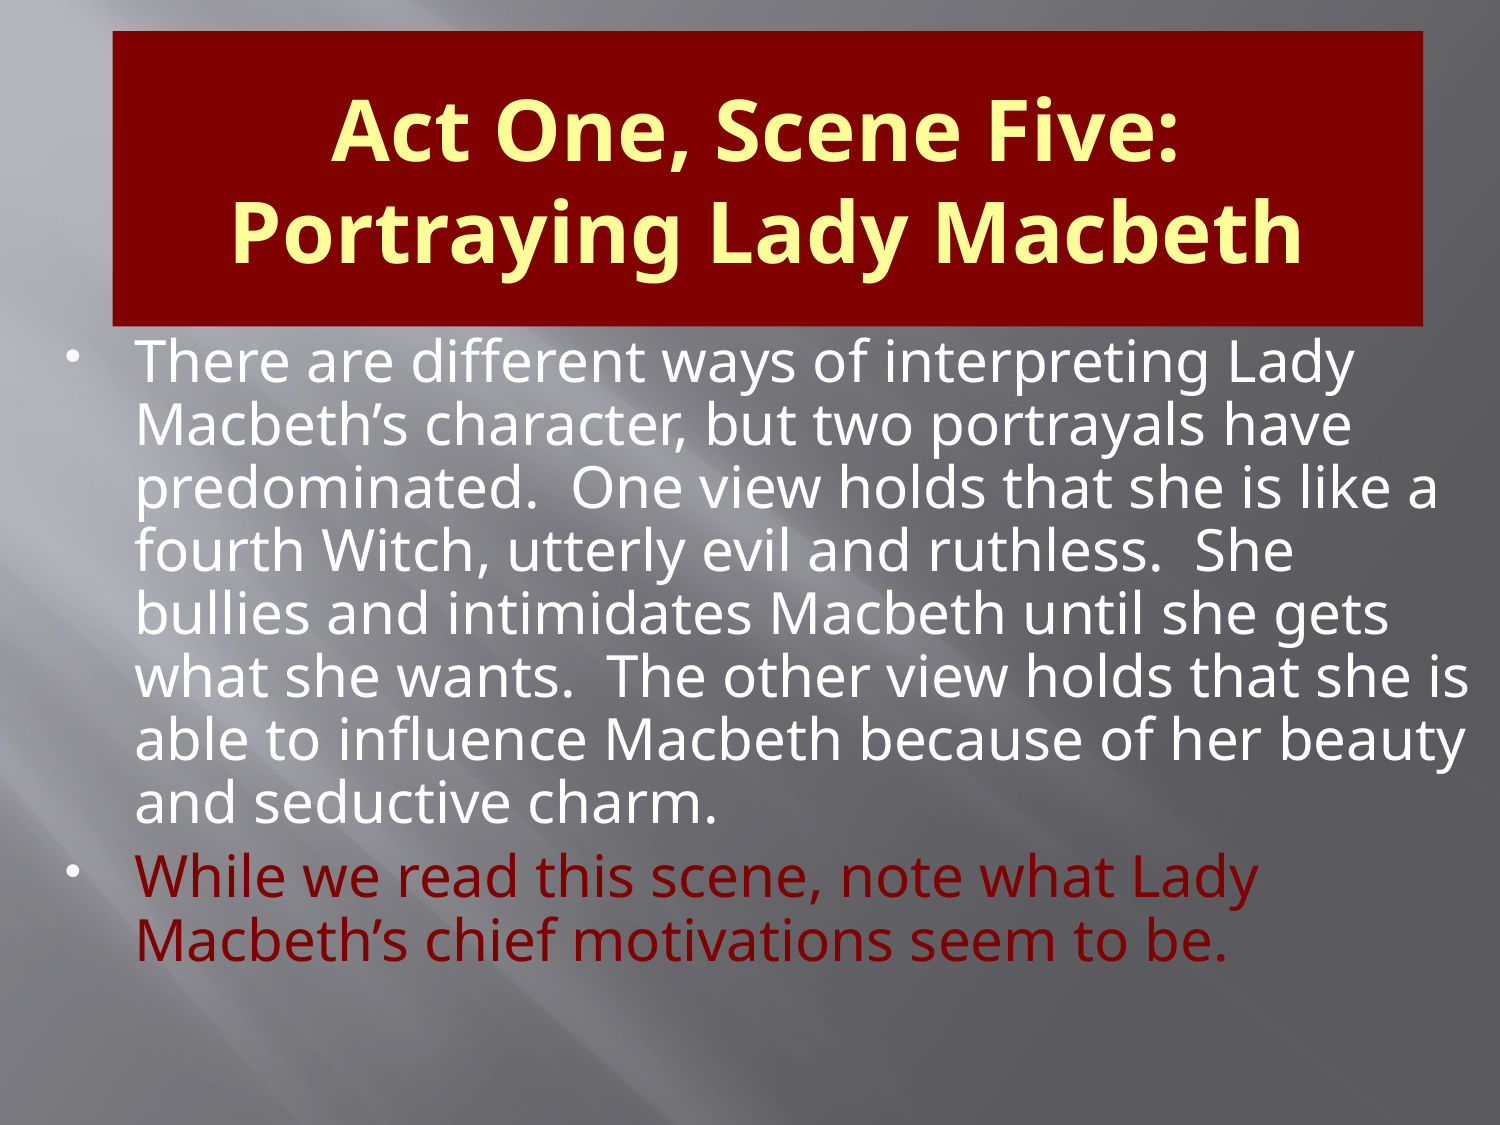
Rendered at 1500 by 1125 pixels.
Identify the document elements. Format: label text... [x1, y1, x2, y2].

title Act One, Scene Five: Portraying Lady Macbeth [112, 31, 1424, 324]
list There are different ways of interpreting Lady Macbeth’s character, but two portrayals have predominated. One view holds that she is like a fourth Witch, utterly evil and ruthless. She bullies and intimidates Macbeth until she gets what she wants. The other view holds that she is able to influence Macbeth because of her beauty and seductive charm. While we read this scene, note what Lady Macbeth’s chief motivations seem to be. [29, 324, 1500, 1071]
